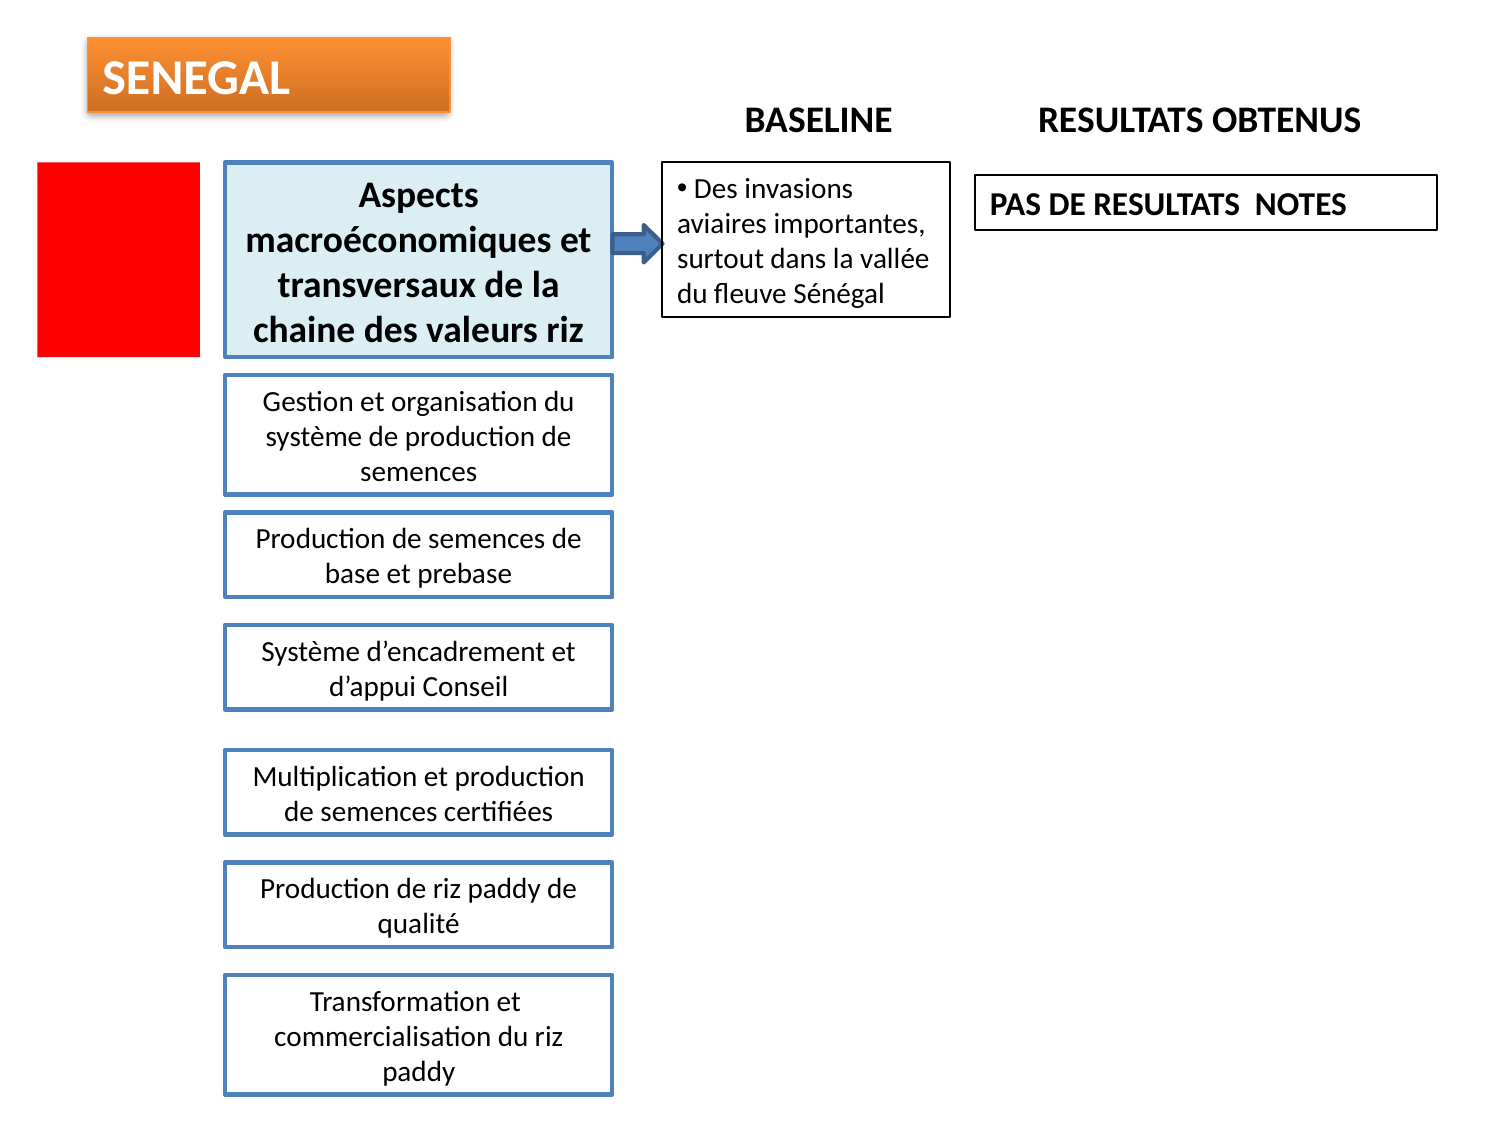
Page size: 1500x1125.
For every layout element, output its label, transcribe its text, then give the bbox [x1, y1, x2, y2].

text_box Production de semences de base et prebase [223, 510, 614, 599]
text_box Gestion et organisation du système de production de semences [223, 373, 614, 497]
text_box Système d’encadrement et d’appui Conseil [223, 623, 614, 712]
text_box Multiplication et production de semences certifiées [223, 748, 614, 837]
text_box Transformation et commercialisation du riz paddy [223, 973, 614, 1097]
text_box [37, 162, 200, 358]
text_box Des invasions aviaires importantes, surtout dans la vallée du fleuve Sénégal [662, 162, 950, 318]
text_box Production de riz paddy de qualité [223, 860, 614, 949]
text_box Aspects macroéconomiques et transversaux de la chaine des valeurs riz [223, 160, 614, 359]
text_box PAS DE RESULTATS NOTES [974, 174, 1438, 230]
text_box SENEGAL [87, 37, 451, 113]
text_box BASELINE [687, 87, 950, 148]
text_box [610, 223, 662, 265]
text_box RESULTATS OBTENUS [974, 87, 1425, 148]
